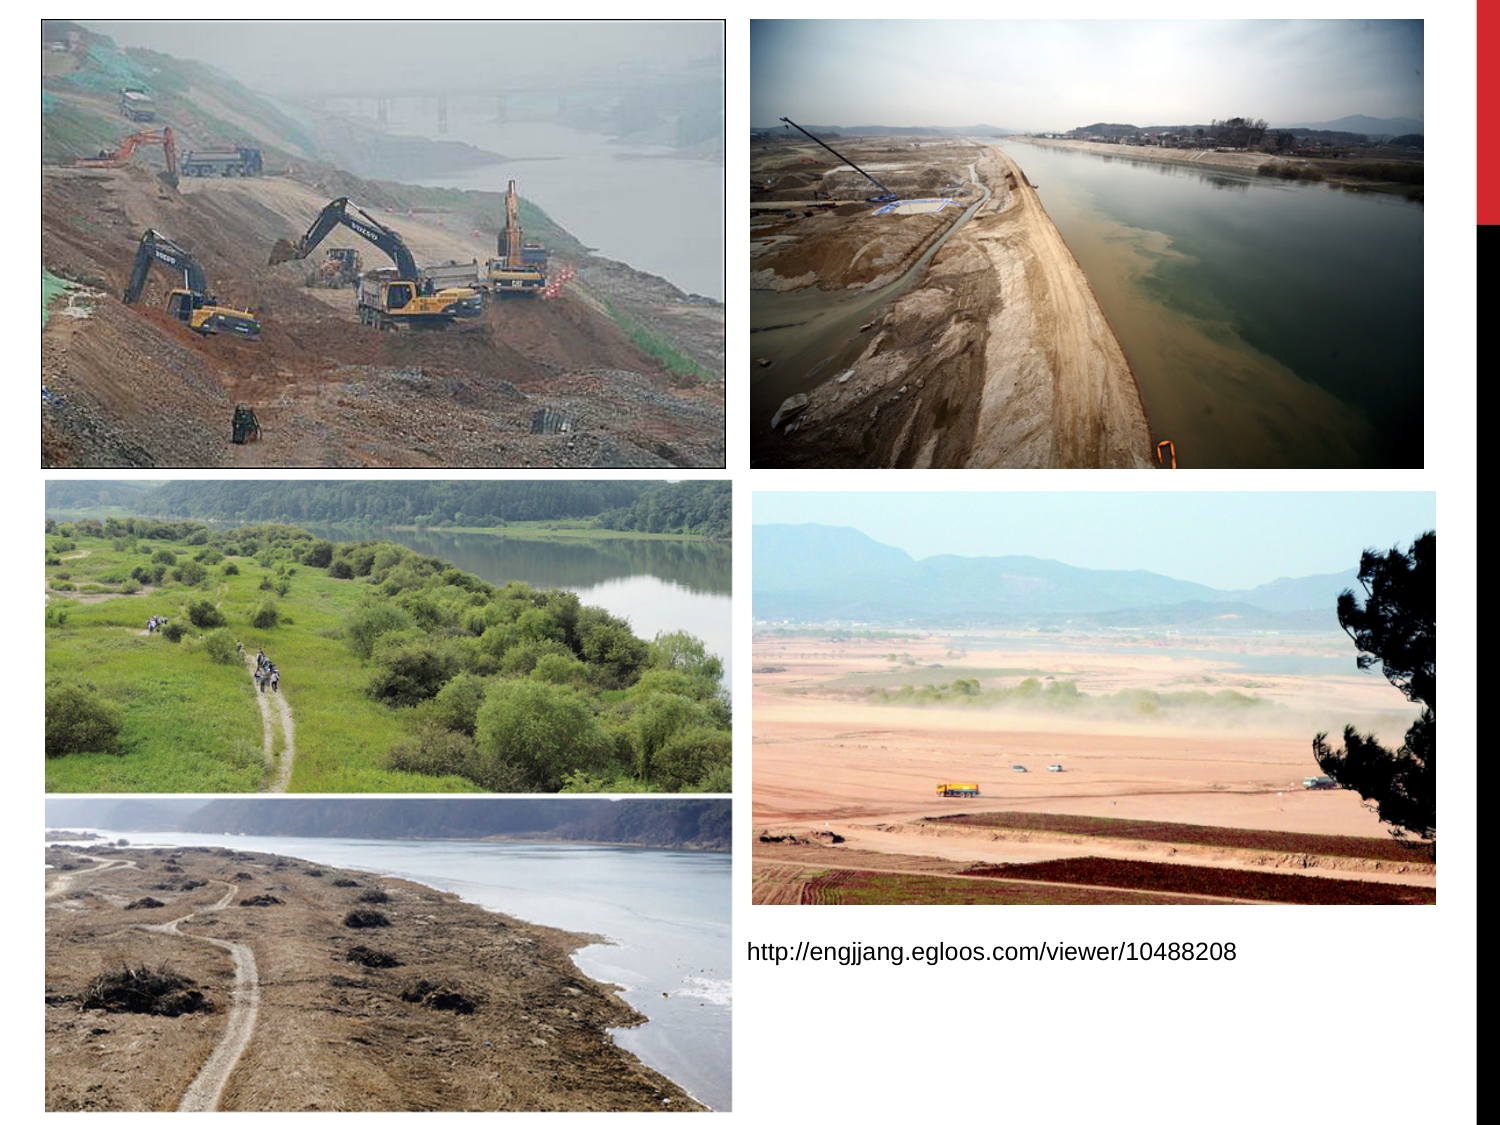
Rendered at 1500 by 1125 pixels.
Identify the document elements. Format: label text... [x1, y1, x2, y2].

text_box http://engjjang.egloos.com/viewer/10488208 [742, 928, 1483, 973]
picture [749, 18, 1425, 469]
picture [40, 18, 727, 469]
picture [44, 479, 733, 1114]
picture [751, 491, 1436, 906]
